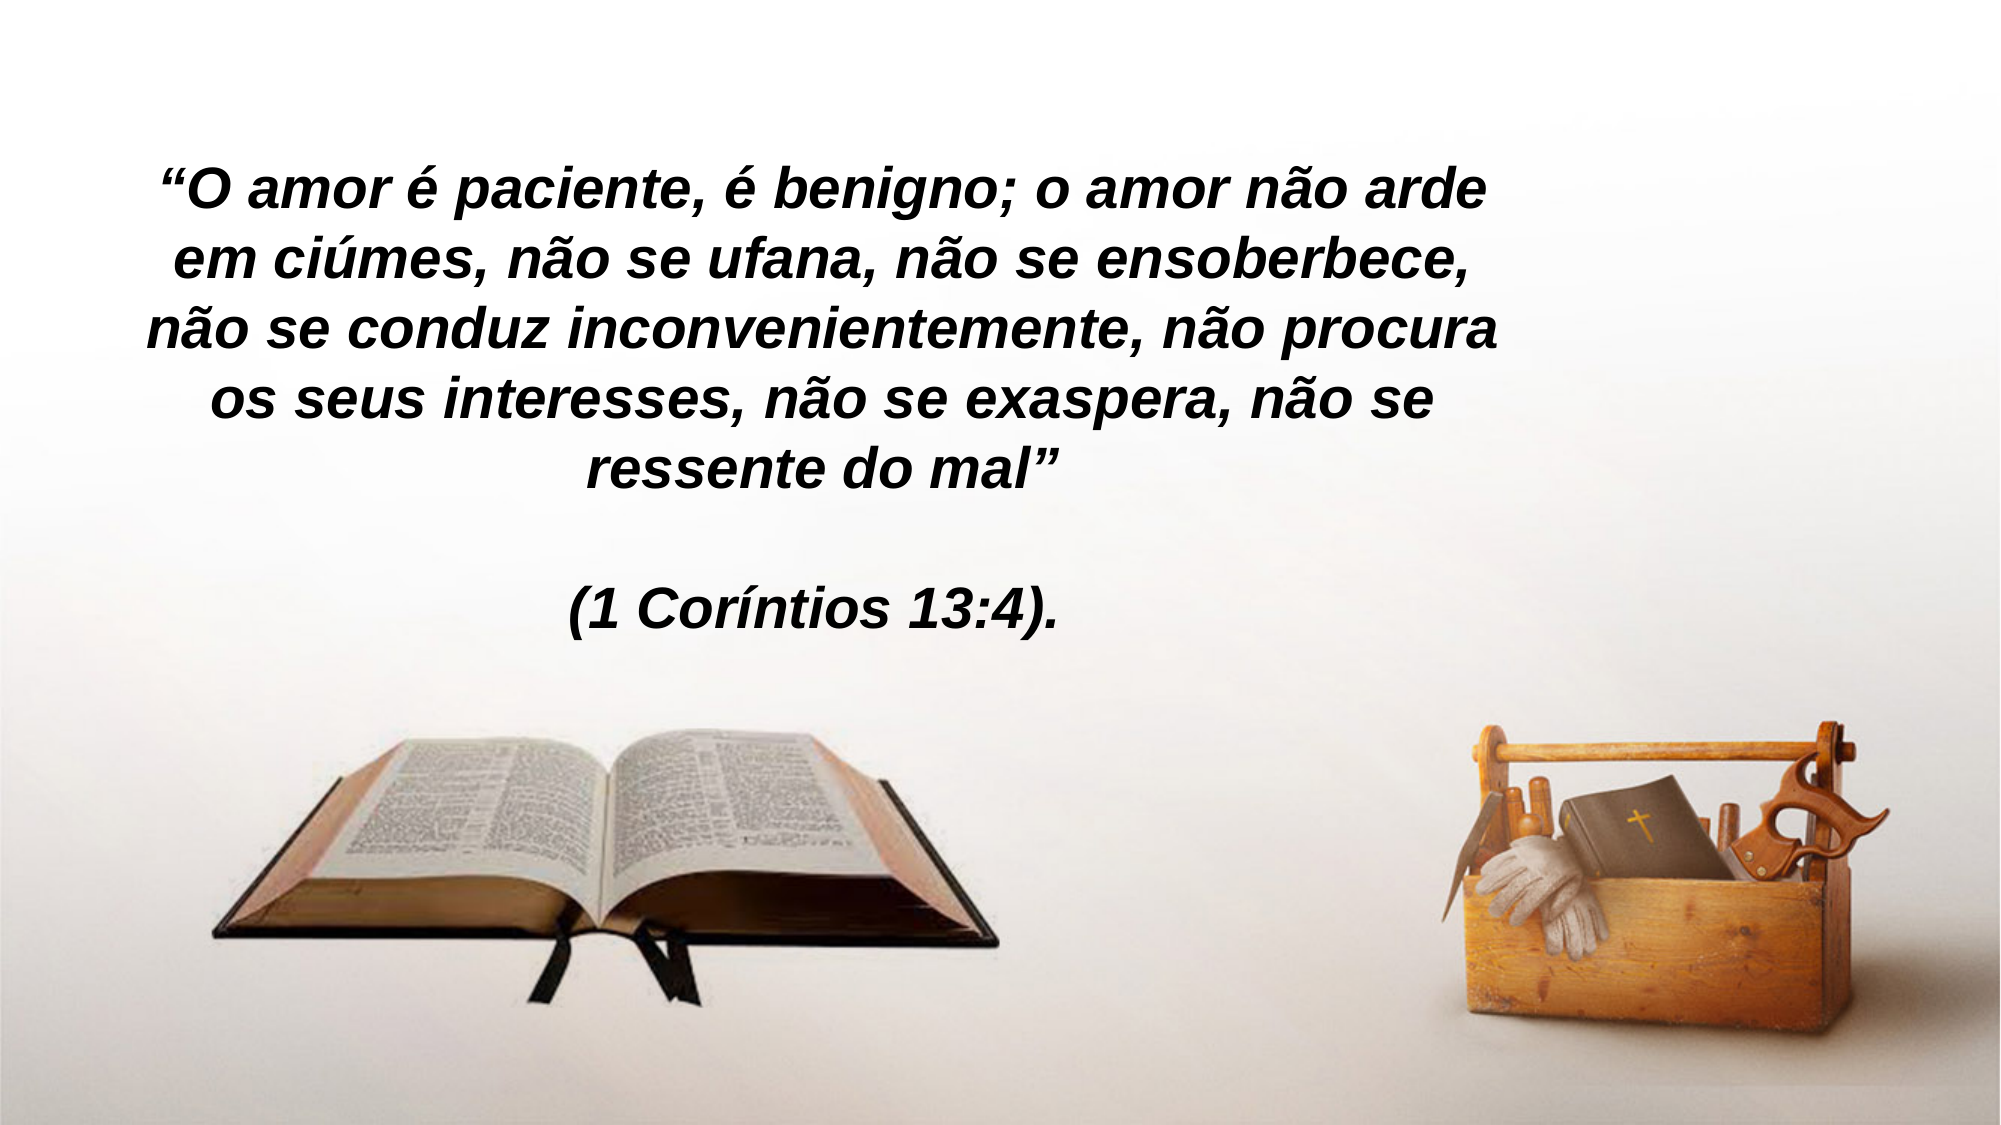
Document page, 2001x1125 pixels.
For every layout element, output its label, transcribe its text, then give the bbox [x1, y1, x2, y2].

text_box “O amor é paciente, é benigno; o amor não arde em ciúmes, não se ufana, não se ensoberbece, não se conduz inconvenientemente, não procura os seus interesses, não se exaspera, não se ressente do mal” (1 Coríntios 13:4). [110, 143, 1537, 648]
picture [0, 0, 2001, 1125]
